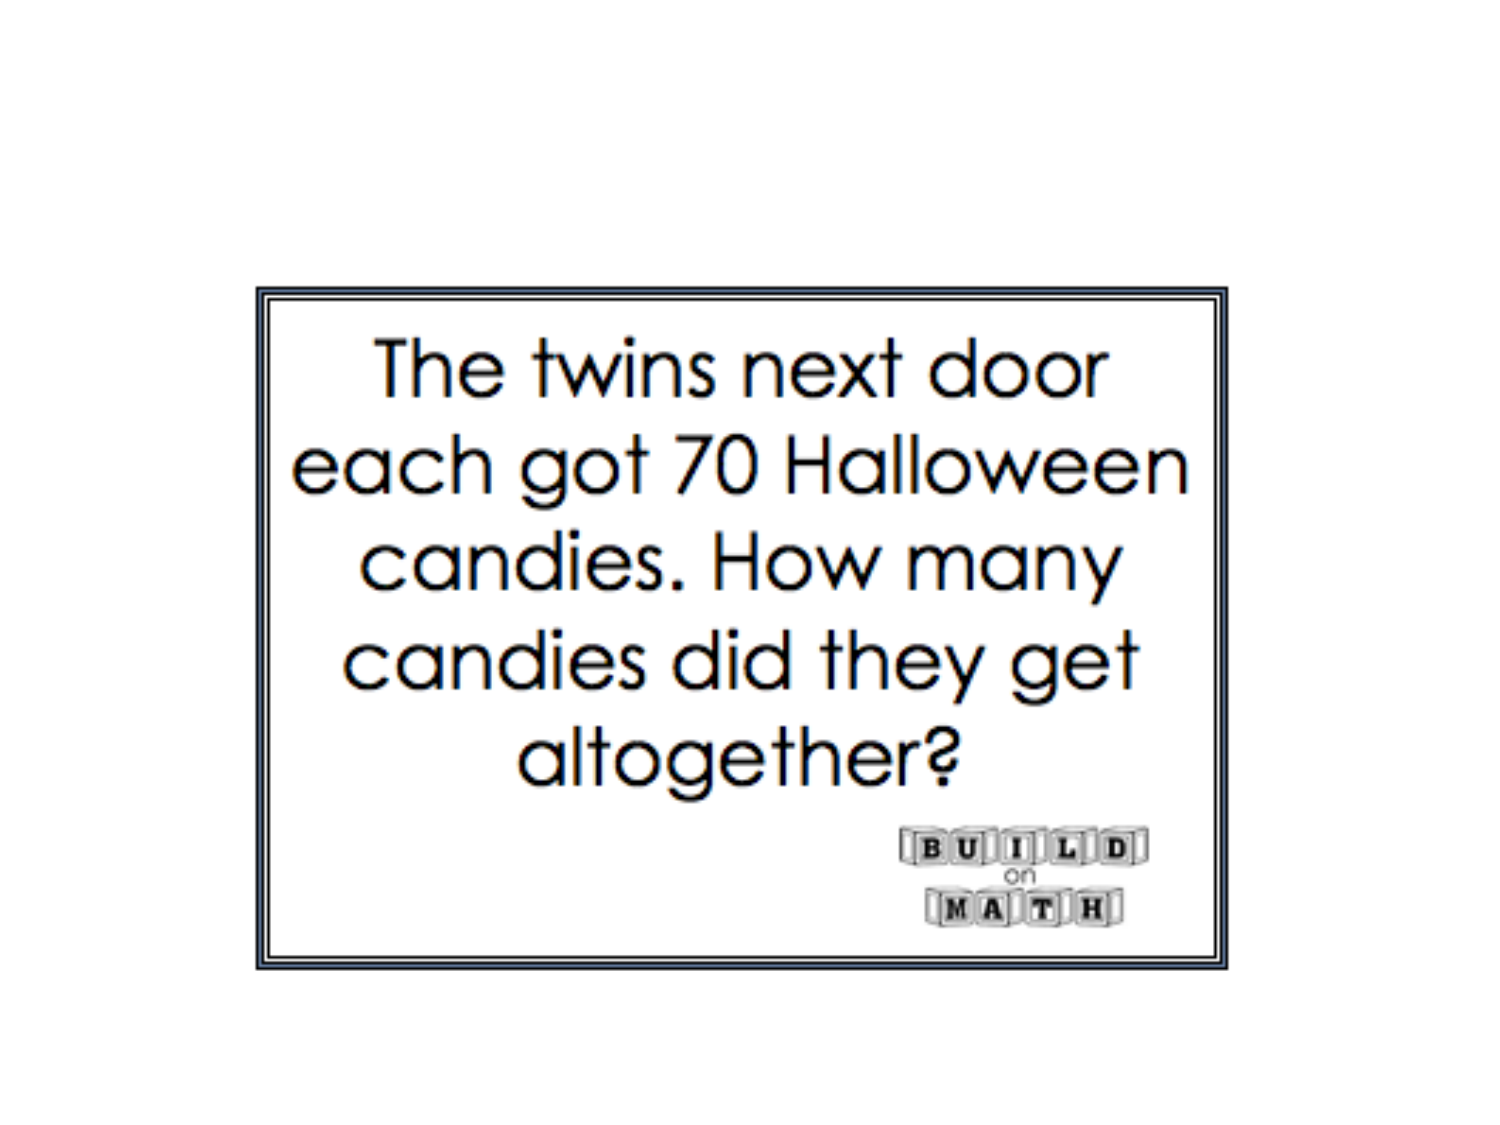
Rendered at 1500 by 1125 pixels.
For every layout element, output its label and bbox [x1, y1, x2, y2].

list [74, 262, 1426, 1006]
